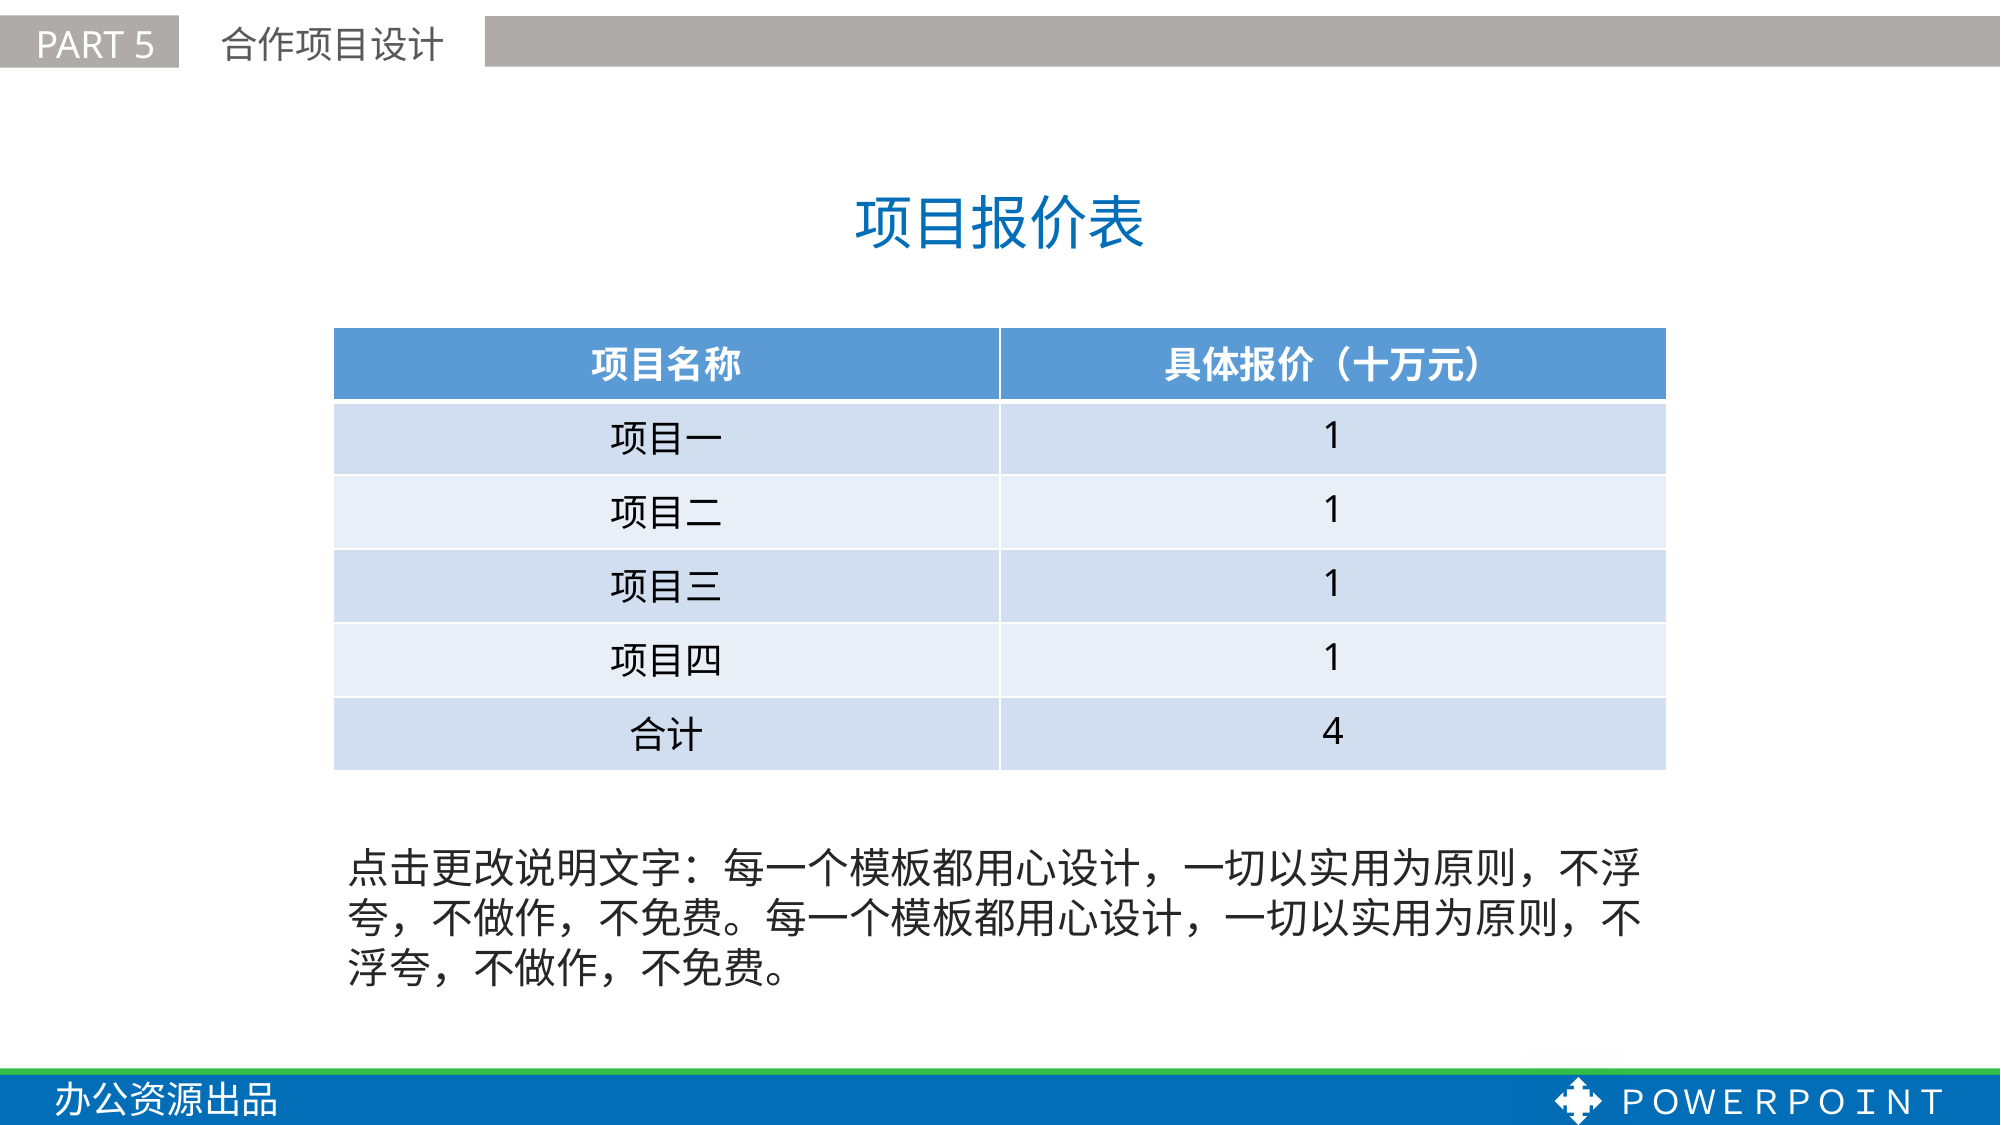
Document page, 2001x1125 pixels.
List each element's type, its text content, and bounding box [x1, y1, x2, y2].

table_cell 1 [1001, 624, 1666, 696]
table_cell 项目三 [334, 550, 999, 622]
table_cell 1 [1001, 476, 1666, 548]
table_cell 项目二 [334, 476, 999, 548]
table_cell 1 [1001, 550, 1666, 622]
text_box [11, 13, 487, 75]
text_box 项目报价表 [559, 178, 1441, 264]
table_cell 合计 [334, 698, 999, 770]
table_cell 项目一 [334, 404, 999, 474]
table_cell 1 [1001, 404, 1666, 474]
text_box 点击更改说明文字：每一个模板都用心设计，一切以实用为原则，不浮夸，不做作，不免费。每一个模板都用心设计，一切以实用为原则，不浮夸，不做作，不免费。 [333, 834, 1667, 1100]
table_cell 4 [1001, 698, 1666, 770]
table_header 具体报价（十万元） [1001, 328, 1666, 399]
table_cell 项目四 [334, 624, 999, 696]
table_header 项目名称 [334, 328, 999, 399]
